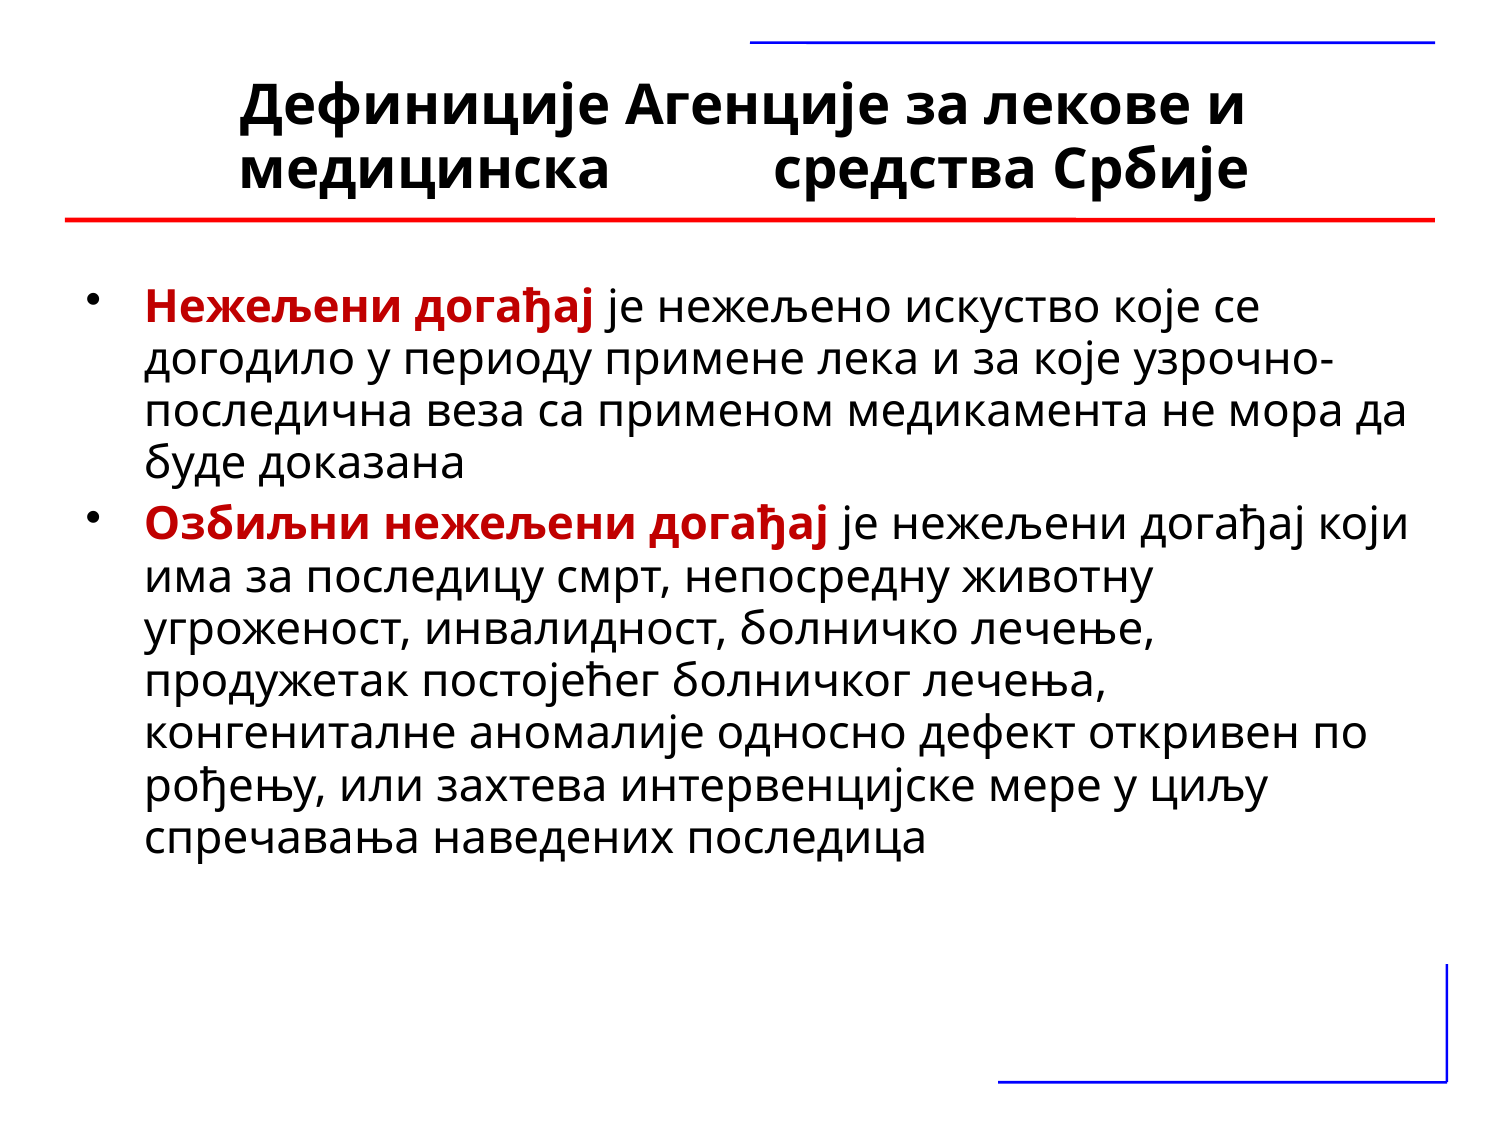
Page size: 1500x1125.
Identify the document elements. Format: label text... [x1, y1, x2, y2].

list Дефиниције Агенције за лекове и медицинска средства Србије Нежељени догађај је нежељено искуство које се догодило у периоду примене лека и за које узрочно-последична веза са применом медикамента не мора да буде доказана Озбиљни нежељени догађај је нежељени догађај који има за последицу смрт, непосредну животну угроженост, инвалидност, болничко лечење, продужетак постојећег болничког лечења, конгениталне аномалије односно дефект откривен по рођењу, или захтева интервенцијске мере у циљу спречавања наведених последица [41, 11, 1448, 1048]
